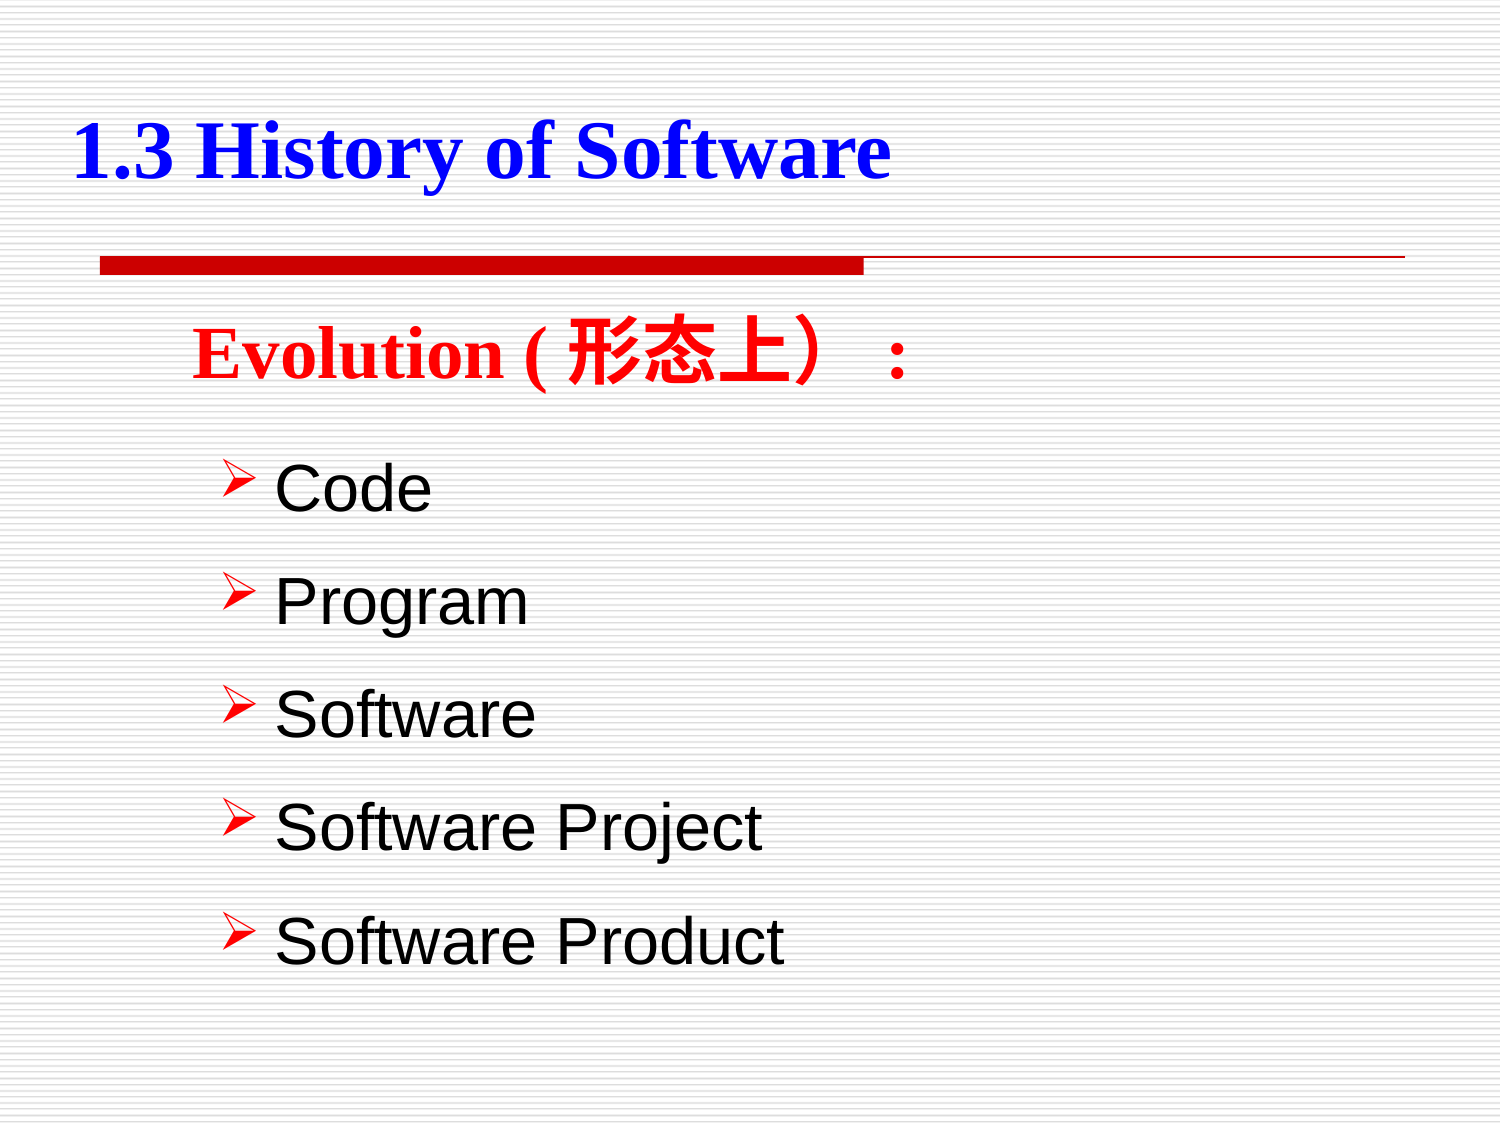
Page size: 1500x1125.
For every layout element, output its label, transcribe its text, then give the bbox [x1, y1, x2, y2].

picture [0, 0, 1500, 1125]
text_box Evolution (形态上）: [28, 296, 925, 402]
text_box 1.3 History of Software [56, 67, 1021, 203]
text_box Code Program Software Software Project Software Product [203, 436, 1053, 985]
